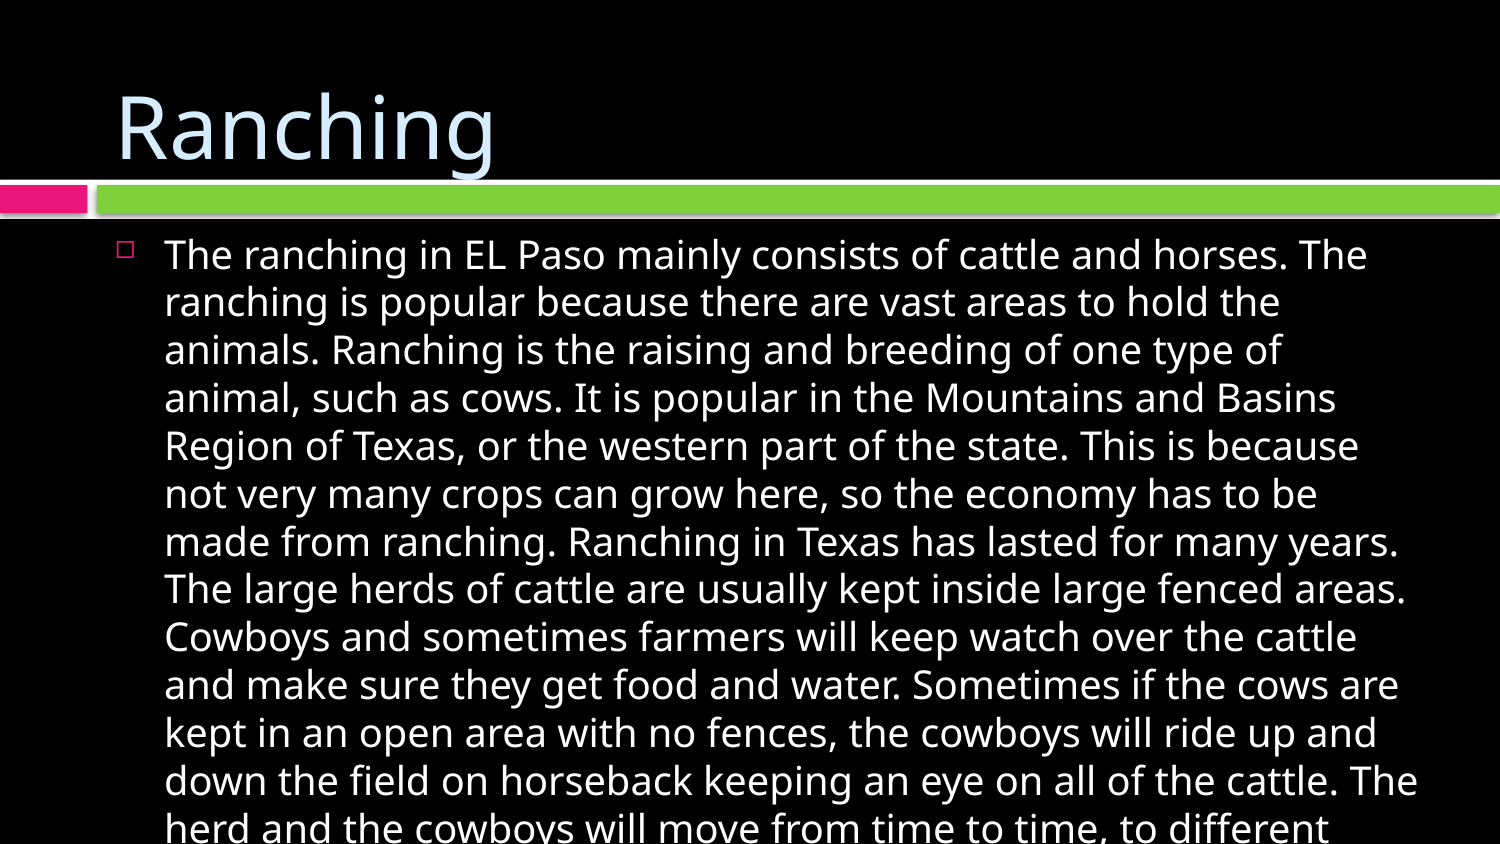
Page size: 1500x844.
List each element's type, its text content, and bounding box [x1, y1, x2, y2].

list The ranching in EL Paso mainly consists of cattle and horses. The ranching is popular because there are vast areas to hold the animals. Ranching is the raising and breeding of one type of animal, such as cows. It is popular in the Mountains and Basins Region of Texas, or the western part of the state. This is because not very many crops can grow here, so the economy has to be made from ranching. Ranching in Texas has lasted for many years. The large herds of cattle are usually kept inside large fenced areas. Cowboys and sometimes farmers will keep watch over the cattle and make sure they get food and water. Sometimes if the cows are kept in an open area with no fences, the cowboys will ride up and down the field on horseback keeping an eye on all of the cattle. The herd and the cowboys will move from time to time, to different places across the Mountains and Basins region. [99, 221, 1438, 844]
title Ranching [99, 19, 1438, 185]
